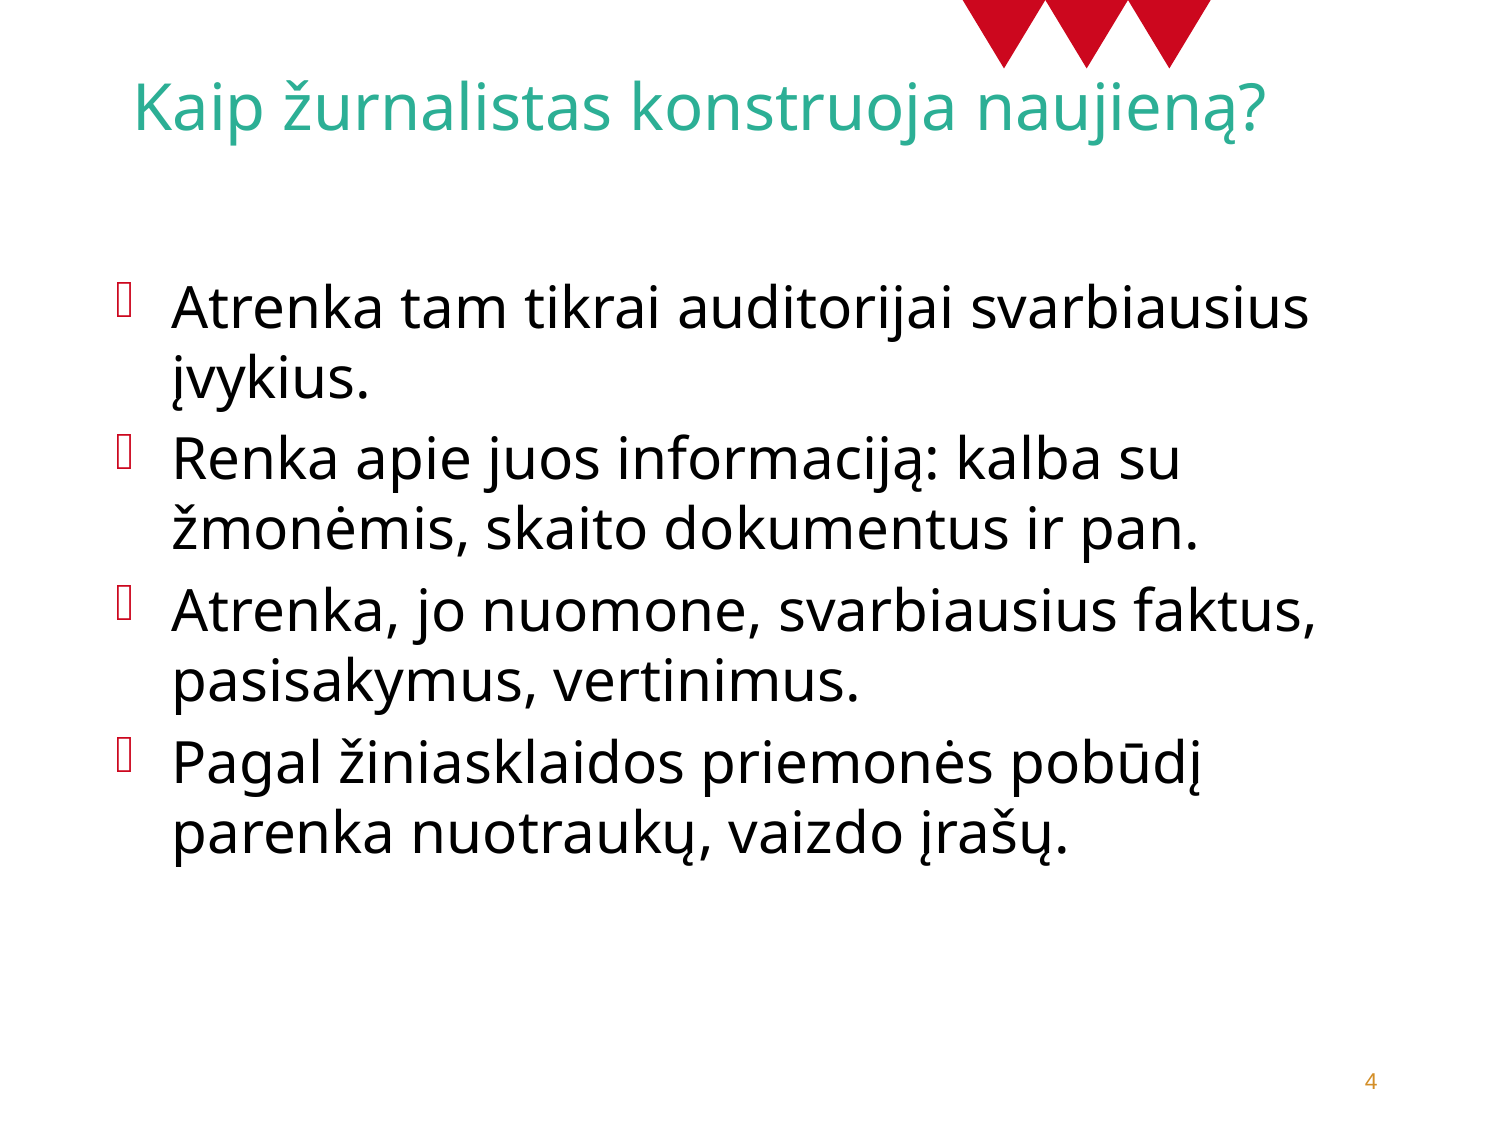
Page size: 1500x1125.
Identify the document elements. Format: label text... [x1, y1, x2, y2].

list Atrenka tam tikrai auditorijai svarbiausius įvykius. Renka apie juos informaciją: kalba su žmonėmis, skaito dokumentus ir pan. Atrenka, jo nuomone, svarbiausius faktus, pasisakymus, vertinimus. Pagal žiniasklaidos priemonės pobūdį parenka nuotraukų, vaizdo įrašų. [100, 262, 1400, 1012]
slide_number 4 [1350, 1061, 1475, 1103]
title Kaip žurnalistas konstruoja naujieną? [100, 35, 1459, 173]
